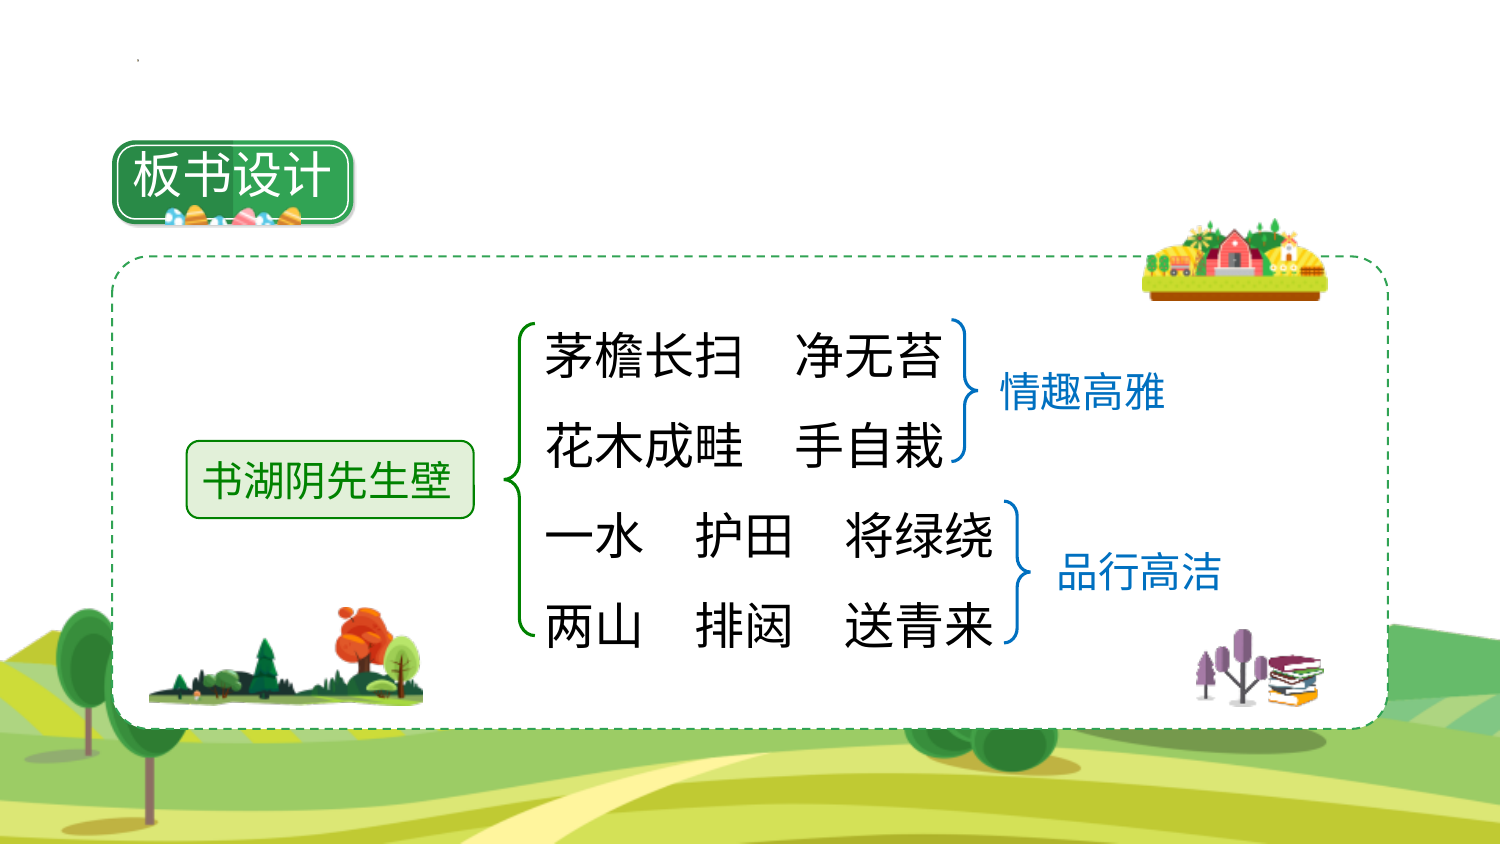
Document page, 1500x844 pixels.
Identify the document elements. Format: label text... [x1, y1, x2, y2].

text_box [1003, 501, 1280, 643]
text_box [503, 322, 535, 601]
picture [0, 601, 1500, 844]
text_box [111, 255, 1389, 601]
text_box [112, 136, 354, 225]
picture [1142, 218, 1328, 301]
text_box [186, 440, 474, 519]
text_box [951, 319, 1223, 462]
text_box 茅檐长扫 净无苔 花木成畦 手自栽 一水 护田 将绿绕 两山 排闼 送青来 [529, 286, 1034, 601]
